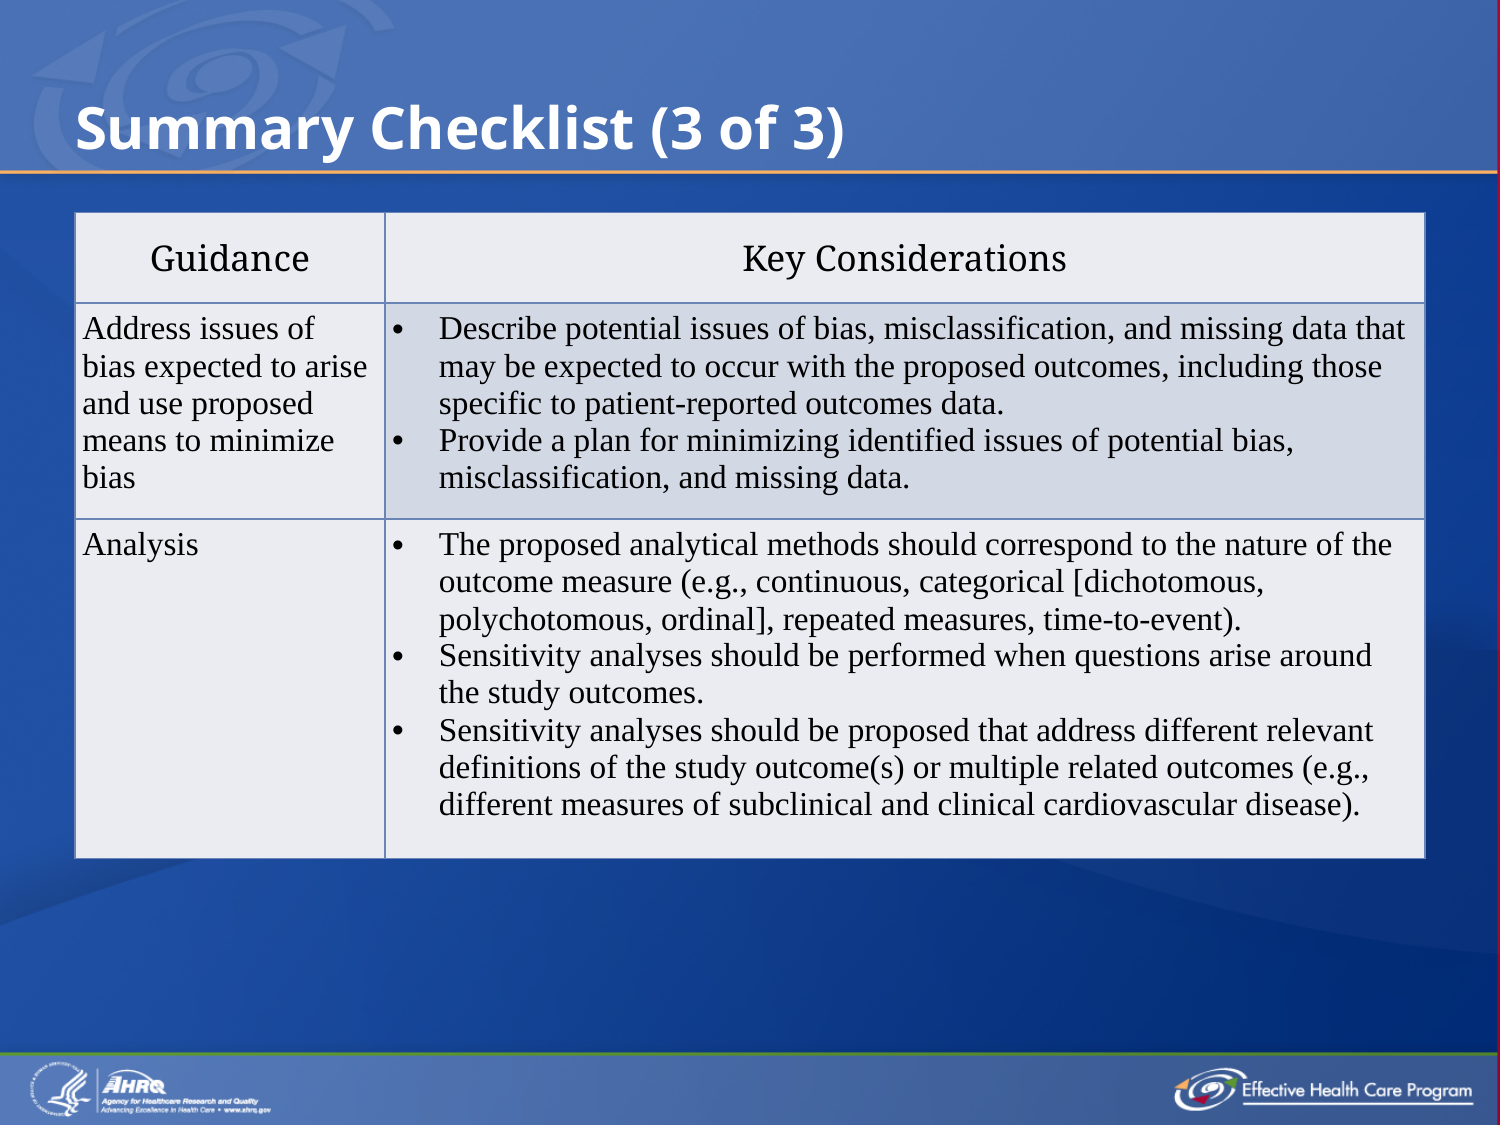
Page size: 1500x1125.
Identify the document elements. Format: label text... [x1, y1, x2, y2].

table_cell Describe potential issues of bias, misclassification, and missing data that may be expected to occur with the proposed outcomes, including those specific to patient-reported outcomes data. Provide a plan for minimizing identified issues of potential bias, misclassification, and missing data. [386, 304, 1424, 518]
table_cell The proposed analytical methods should correspond to the nature of the outcome measure (e.g., continuous, categorical [dichotomous, polychotomous, ordinal], repeated measures, time-to-event). Sensitivity analyses should be performed when questions arise around the study outcomes. Sensitivity analyses should be proposed that address different relevant definitions of the study outcome(s) or multiple related outcomes (e.g., different measures of subclinical and clinical cardiovascular disease). [386, 520, 1424, 858]
picture [0, 0, 1500, 1125]
table_header Key Considerations [386, 213, 1424, 302]
table_cell Analysis [76, 520, 384, 858]
title Summary Checklist (3 of 3) [75, 21, 1425, 163]
table_header Guidance [76, 213, 384, 302]
table_cell Address issues of bias expected to arise and use proposed means to minimize bias [76, 304, 384, 518]
